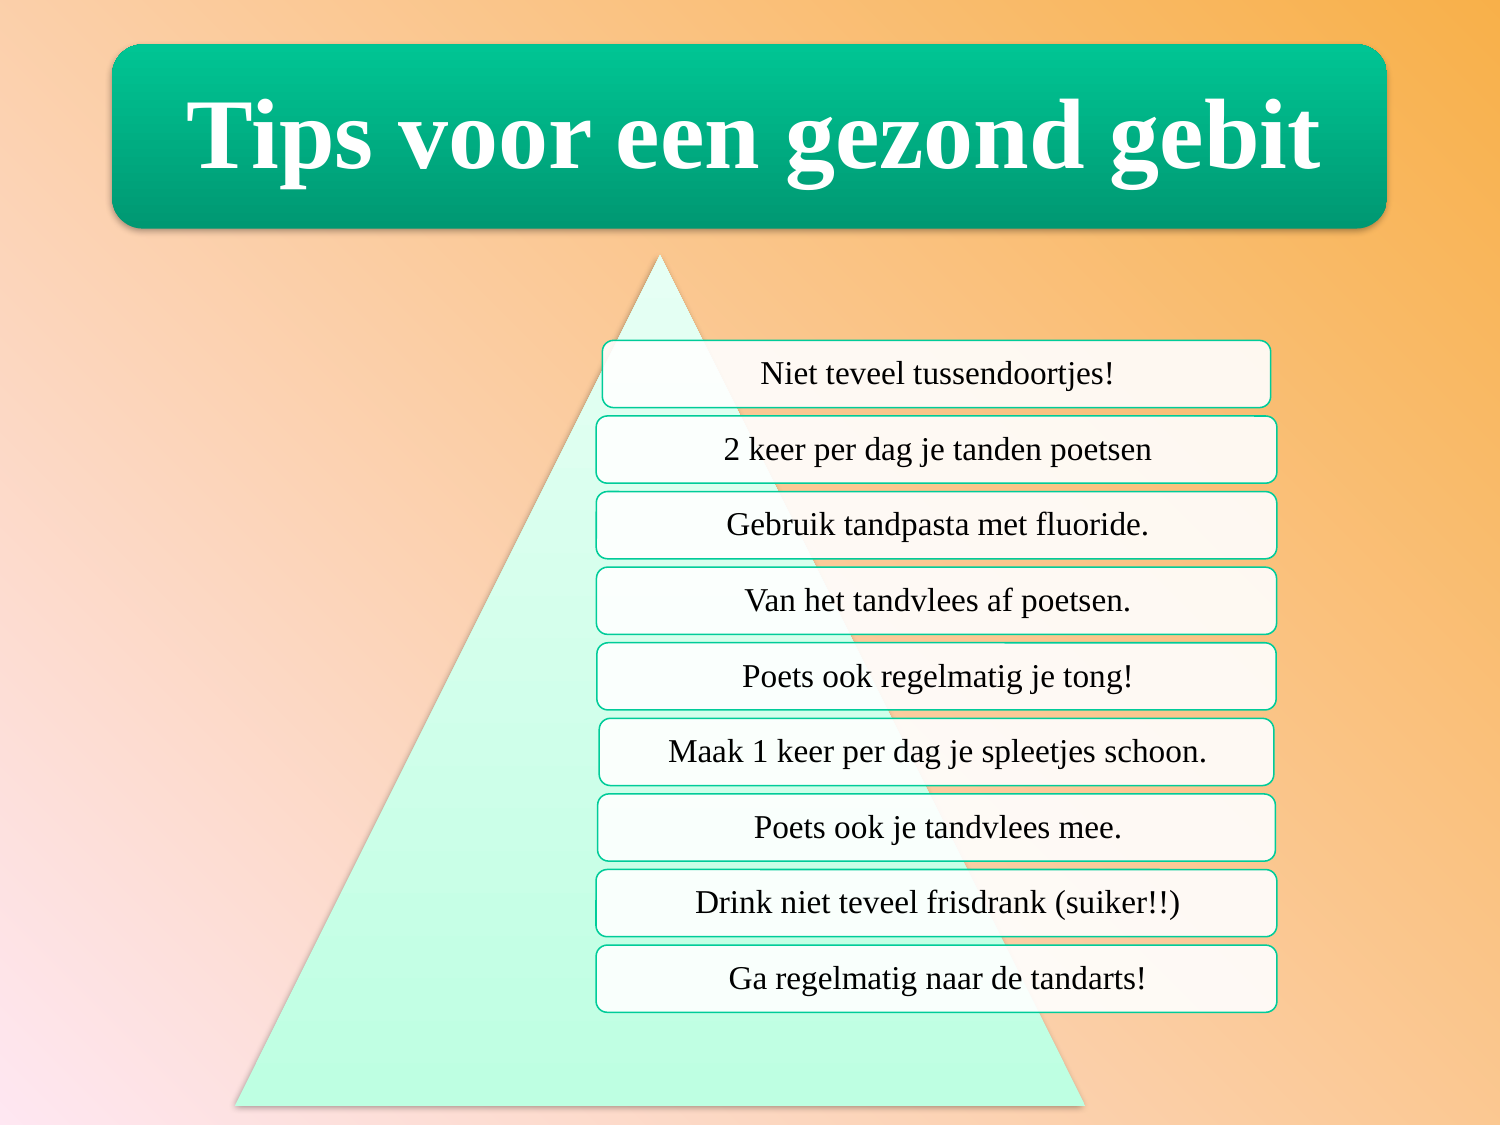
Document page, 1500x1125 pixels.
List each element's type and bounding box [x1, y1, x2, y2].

text_box [111, 42, 1388, 231]
text_box [41, 255, 1471, 1107]
